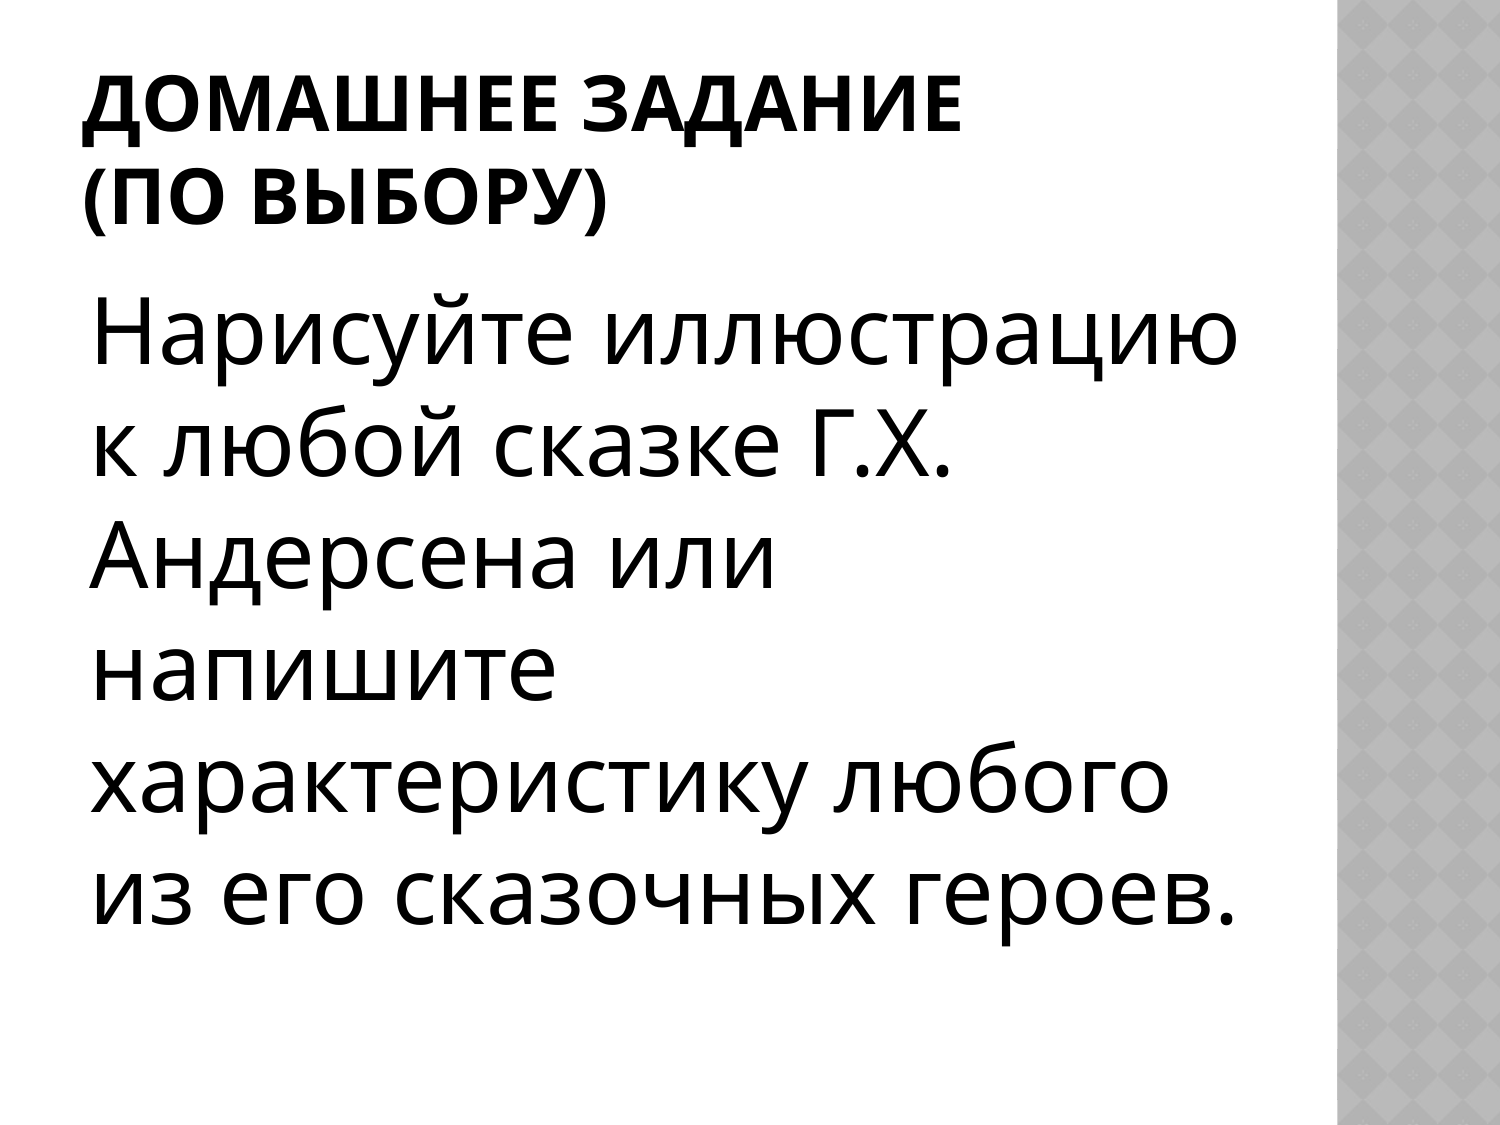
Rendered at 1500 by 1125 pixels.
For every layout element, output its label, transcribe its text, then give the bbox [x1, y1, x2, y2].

title Домашнее задание (по выбору) [75, 52, 1263, 240]
list Нарисуйте иллюстрацию к любой сказке Г.Х. Андерсена или напишите характеристику любого из его сказочных героев. [75, 264, 1263, 1059]
